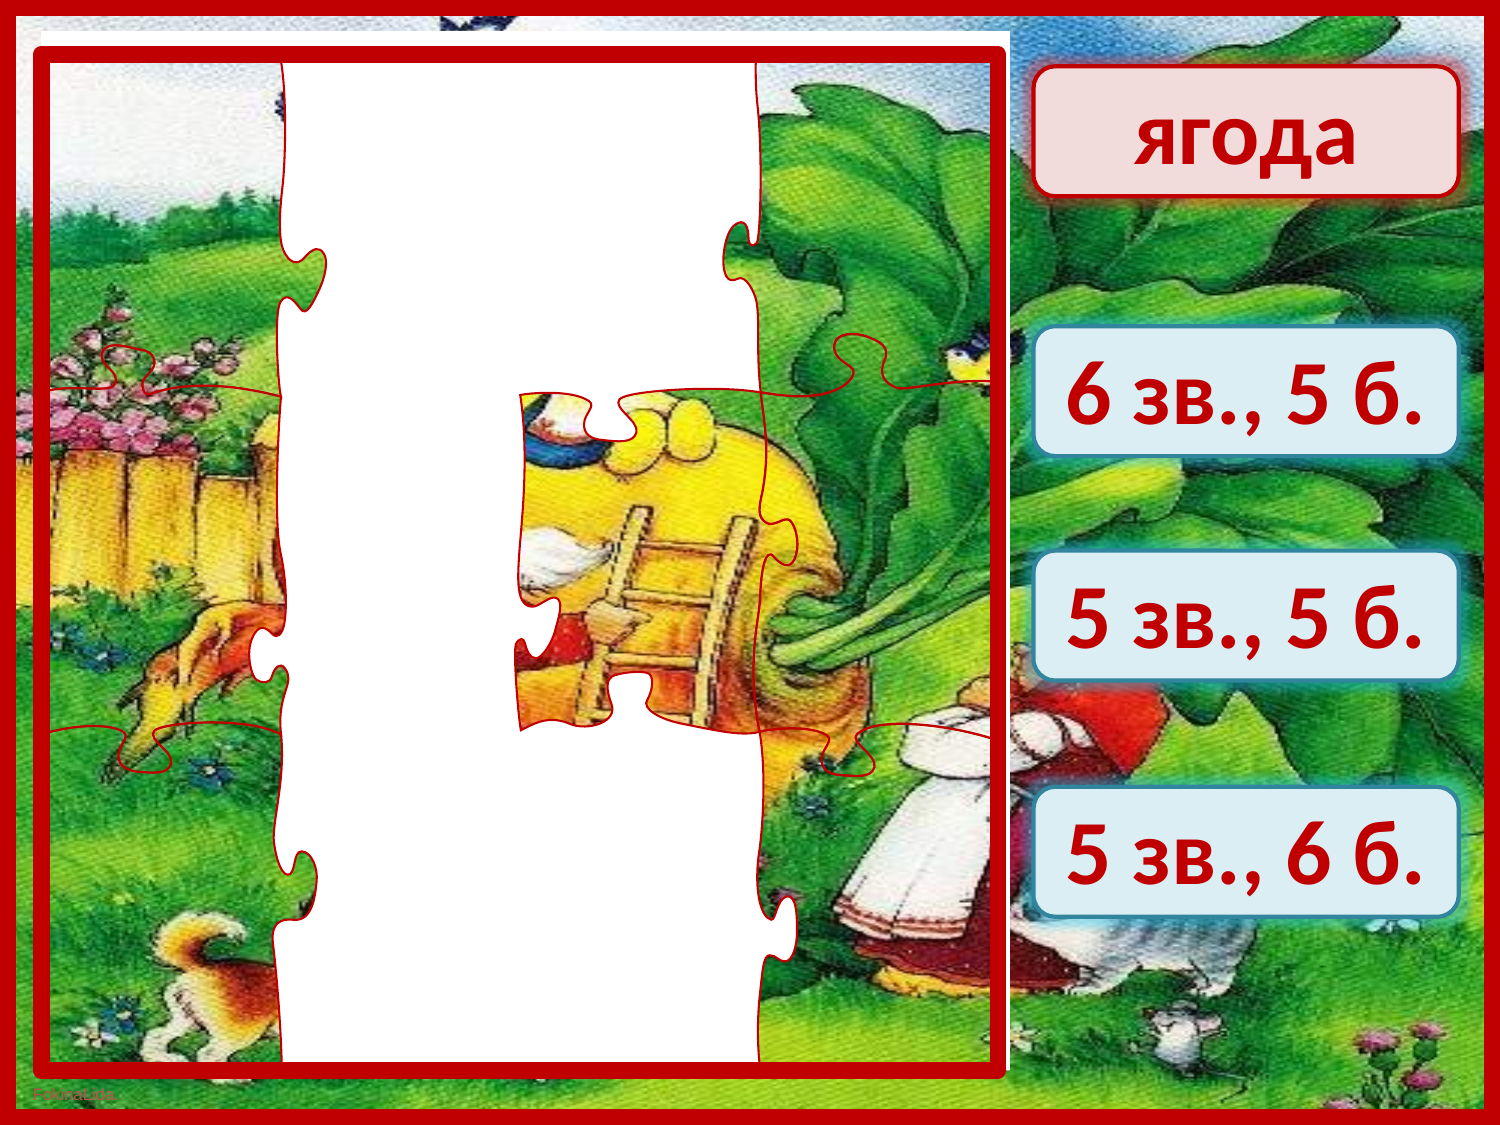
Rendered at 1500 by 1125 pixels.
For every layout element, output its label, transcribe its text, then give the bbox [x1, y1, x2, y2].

text_box 5 зв., 6 б. [1031, 784, 1461, 919]
text_box [39, 29, 1012, 1072]
text_box [39, 52, 1000, 1072]
picture [16, 16, 1484, 1109]
text_box ягода [1031, 64, 1461, 199]
text_box 6 зв., 5 б. [1031, 324, 1461, 459]
text_box 5 зв., 5 б. [1031, 548, 1461, 683]
